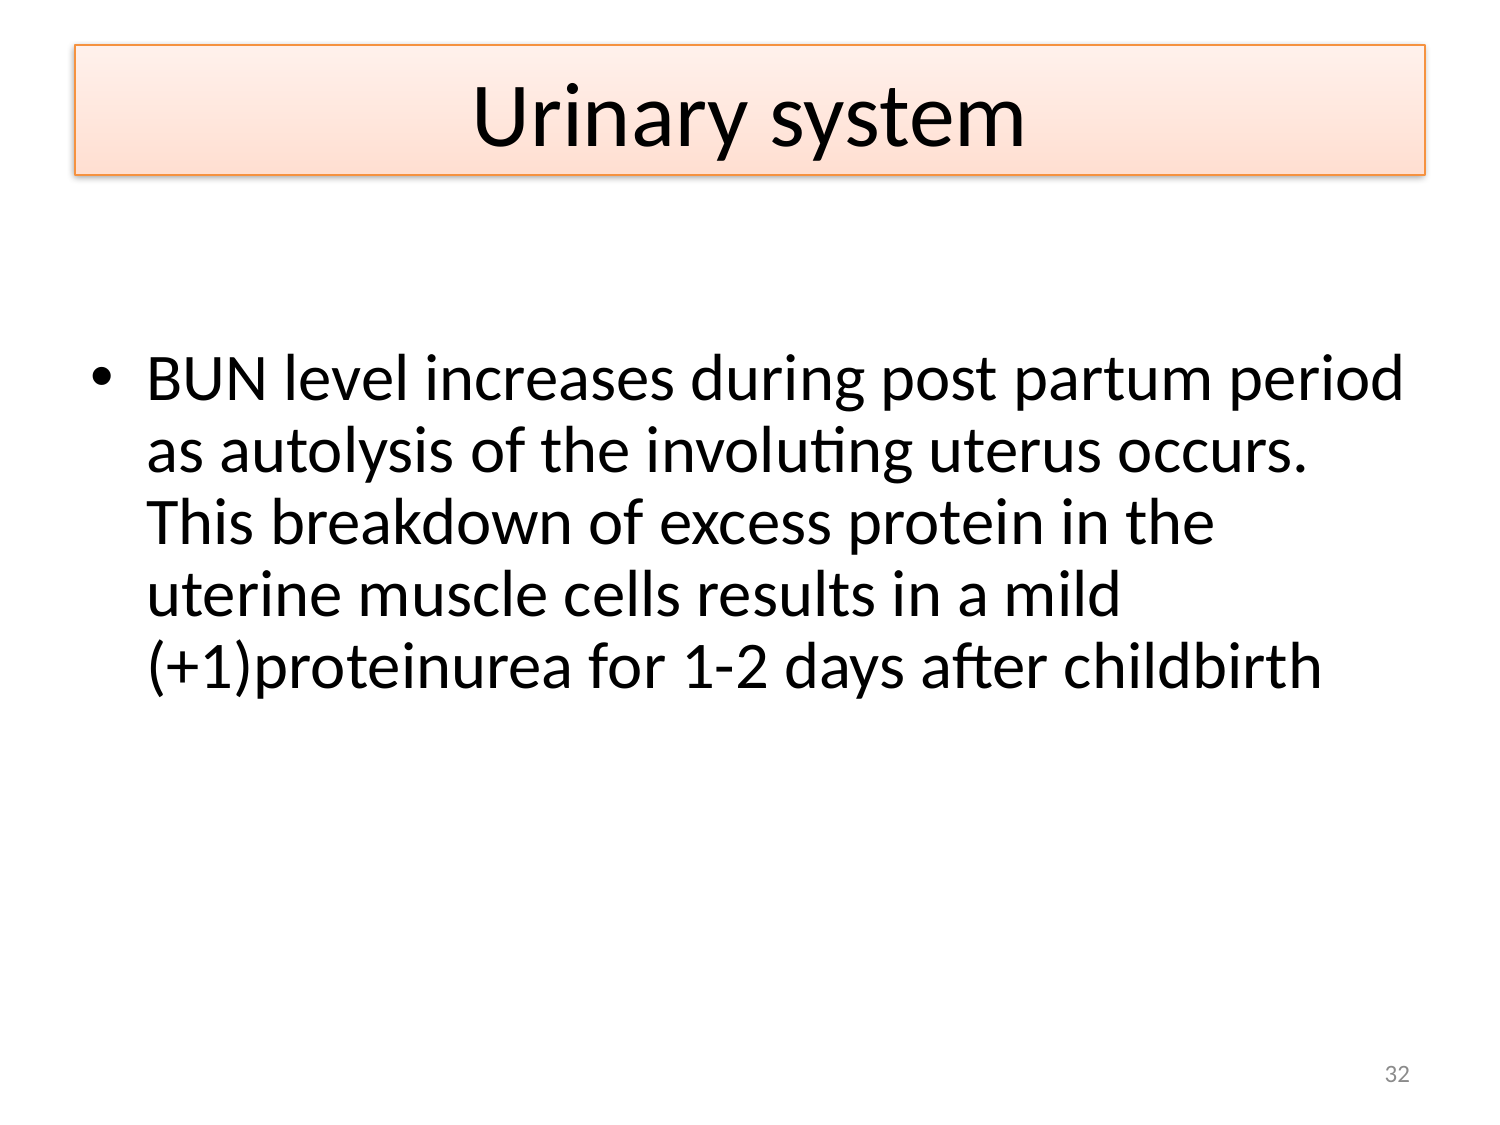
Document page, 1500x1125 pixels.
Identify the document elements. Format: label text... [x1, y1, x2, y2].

list BUN level increases during post partum period as autolysis of the involuting uterus occurs. This breakdown of excess protein in the uterine muscle cells results in a mild (+1)proteinurea for 1-2 days after childbirth [75, 262, 1425, 1005]
title Urinary system [74, 44, 1426, 176]
slide_number 32 [1074, 1042, 1425, 1103]
